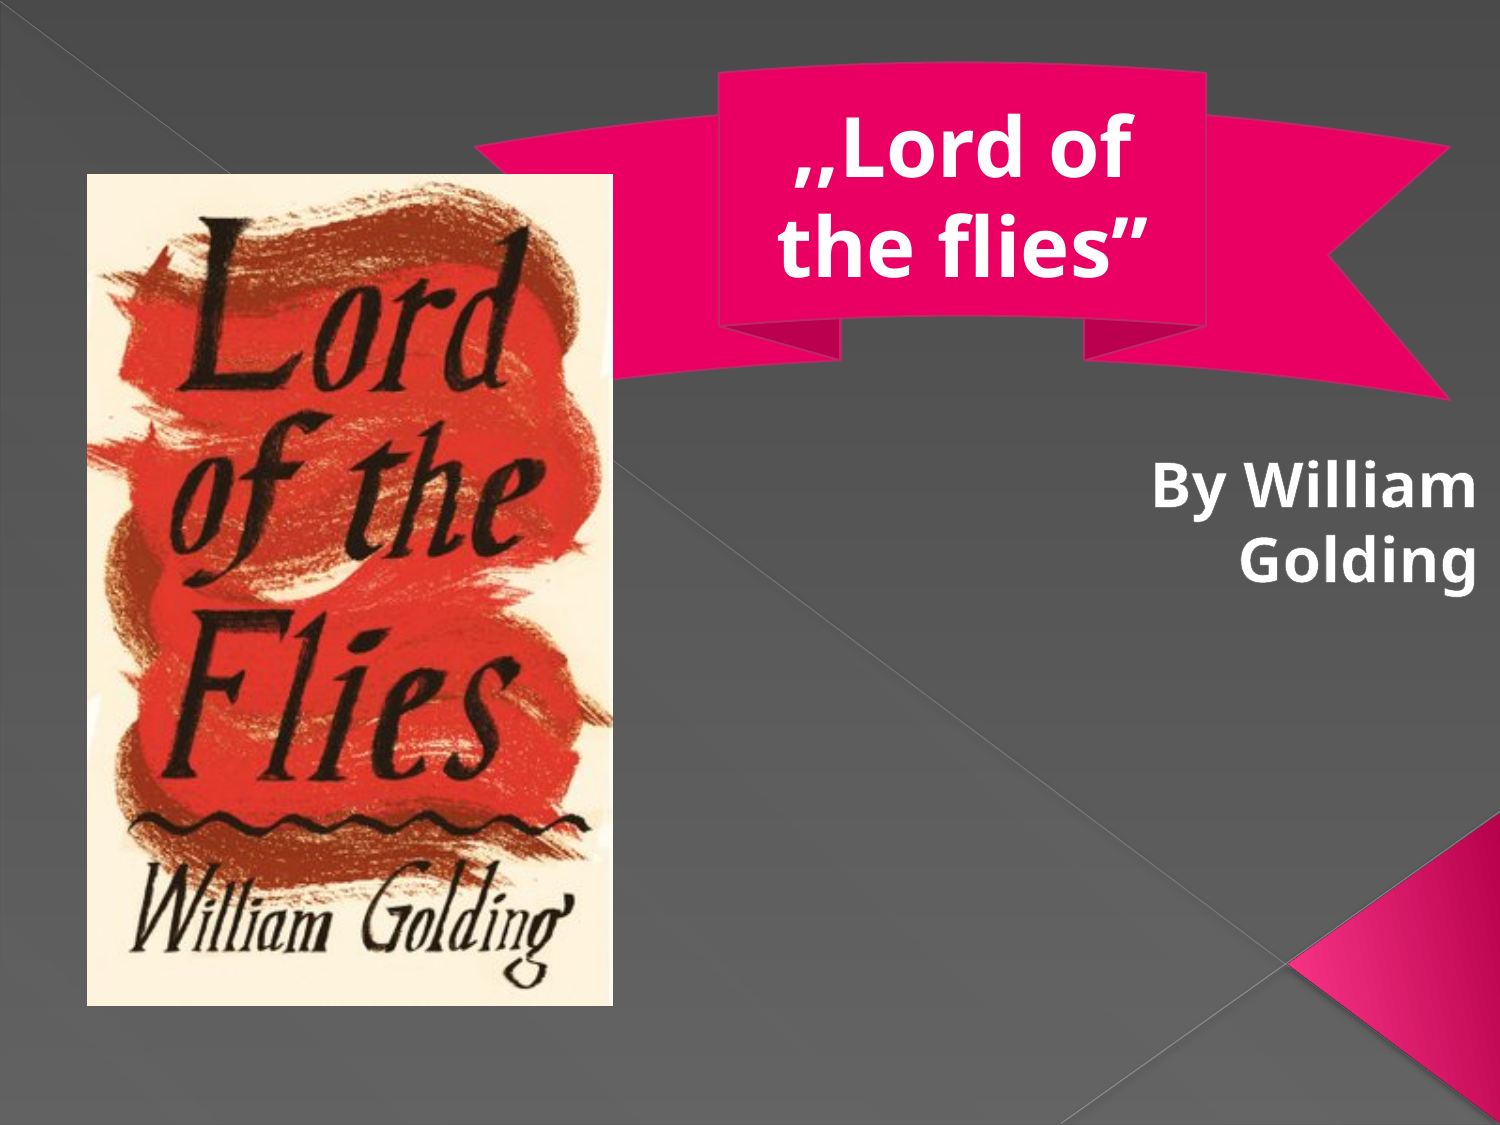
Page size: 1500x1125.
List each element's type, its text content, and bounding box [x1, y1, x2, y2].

text_box ,,Lord of the flies” [473, 61, 1451, 401]
picture [87, 174, 613, 1006]
subtitle By William Golding [862, 437, 1500, 625]
